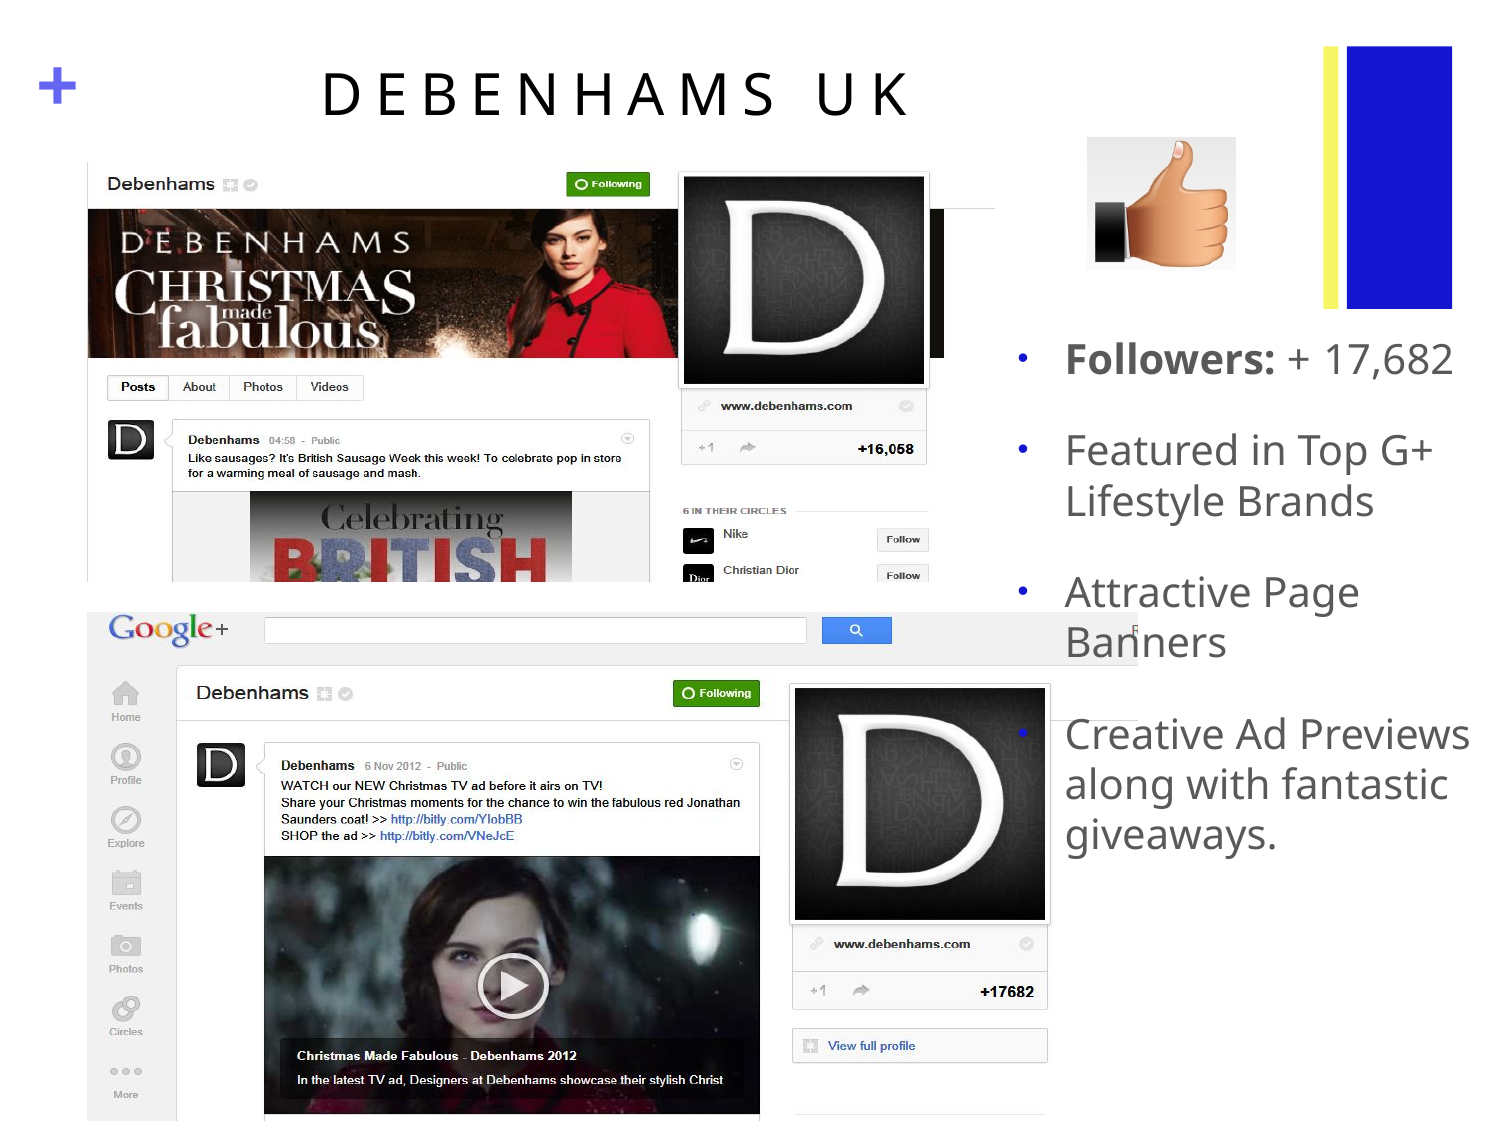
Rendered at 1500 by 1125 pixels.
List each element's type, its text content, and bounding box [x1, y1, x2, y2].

text_box Followers: +17,682 Featured in Top G+ Lifestyle Brands Attractive Page Banners Creative Ad Previews along with fantastic giveaways. [1002, 324, 1497, 1095]
picture [86, 611, 1138, 1122]
picture [1086, 136, 1236, 271]
title DEBENHAMS UK [0, 50, 1240, 234]
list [86, 161, 996, 583]
